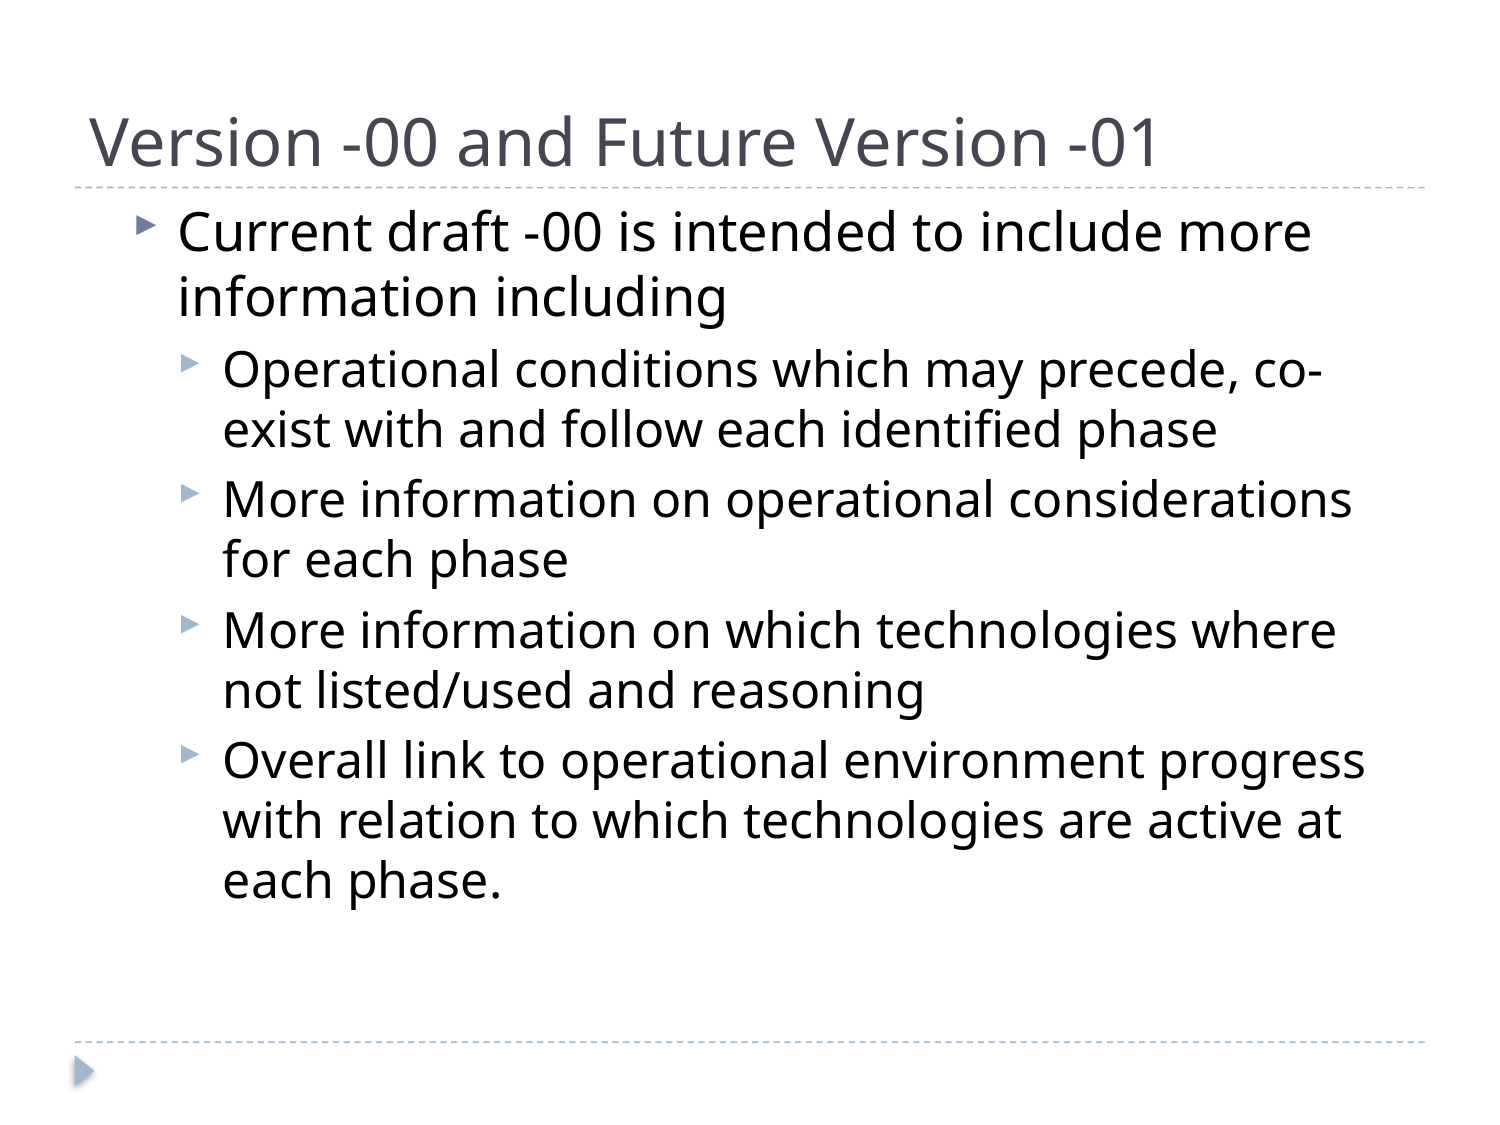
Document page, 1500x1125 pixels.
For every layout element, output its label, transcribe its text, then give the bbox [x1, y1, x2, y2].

list Current draft -00 is intended to include more information including Operational conditions which may precede, co-exist with and follow each identified phase More information on operational considerations for each phase More information on which technologies where not listed/used and reasoning Overall link to operational environment progress with relation to which technologies are active at each phase. [118, 189, 1394, 1028]
title Version -00 and Future Version -01 [75, 24, 1425, 188]
